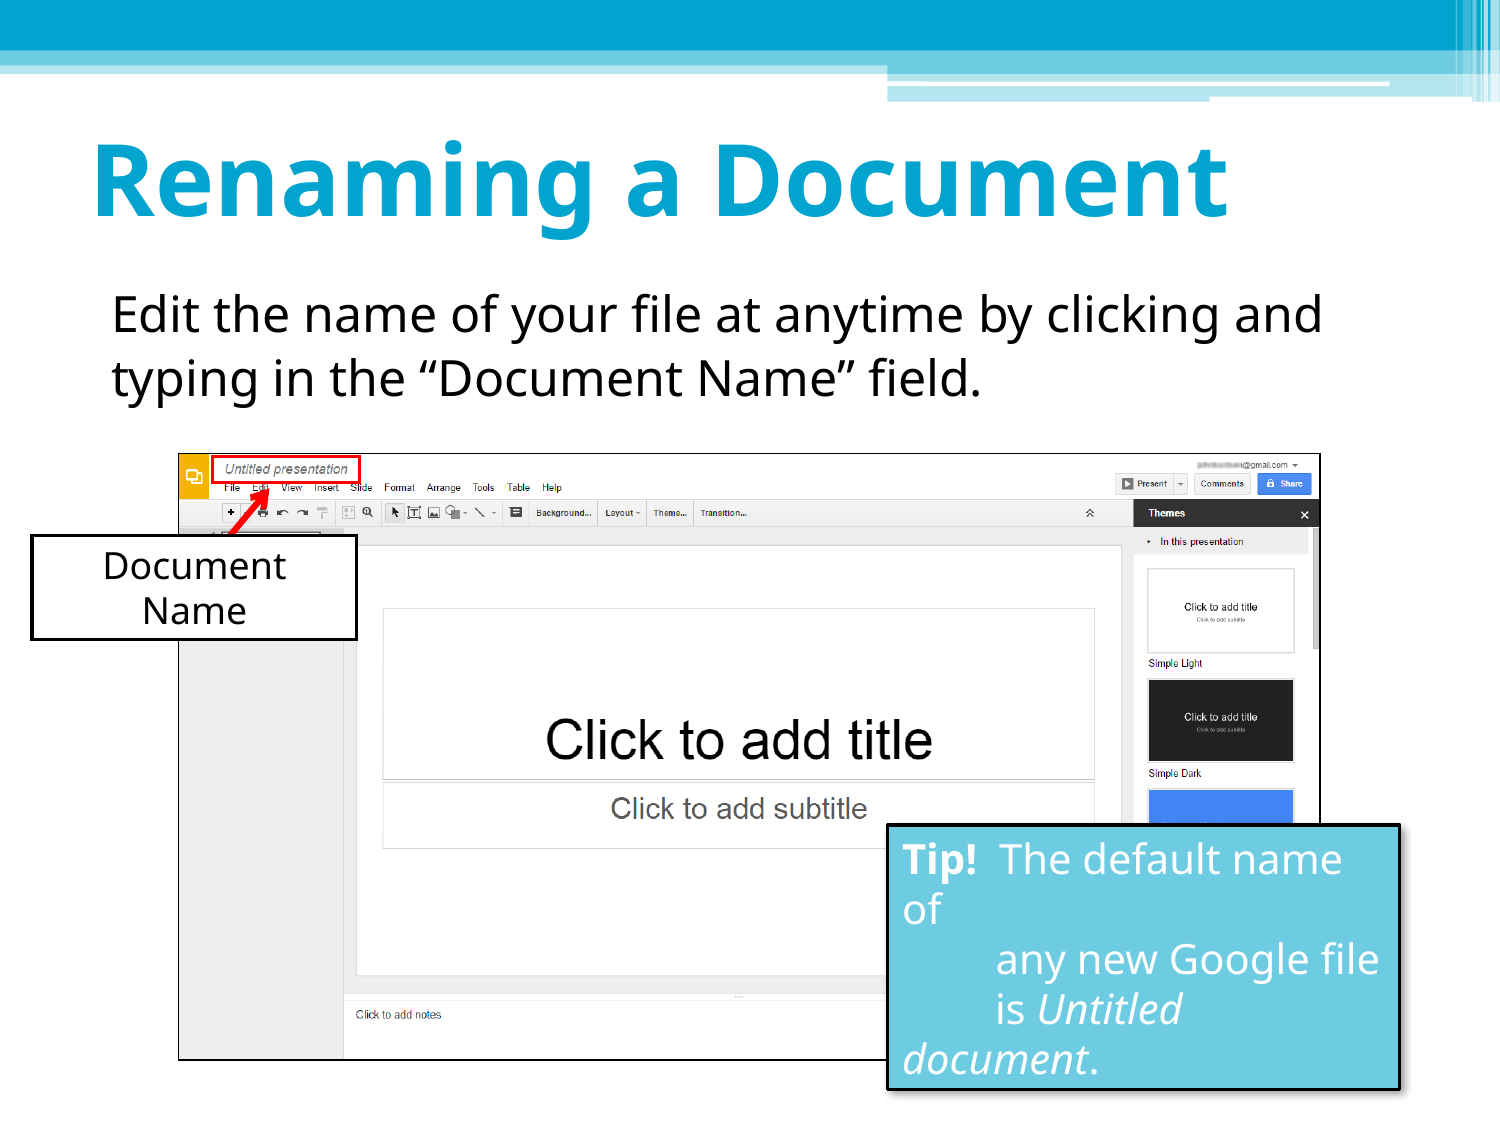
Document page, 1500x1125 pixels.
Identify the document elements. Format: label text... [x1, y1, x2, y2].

text_box Document Name [32, 535, 179, 640]
list Edit the name of your file at anytime by clicking and typing in the “Document Name” field. [75, 275, 1418, 488]
picture [179, 454, 1320, 1060]
text_box Tip! The default name of any new Google file is Untitled document. [887, 825, 1400, 1090]
title Renaming a Document [75, 90, 1418, 263]
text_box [206, 488, 270, 564]
